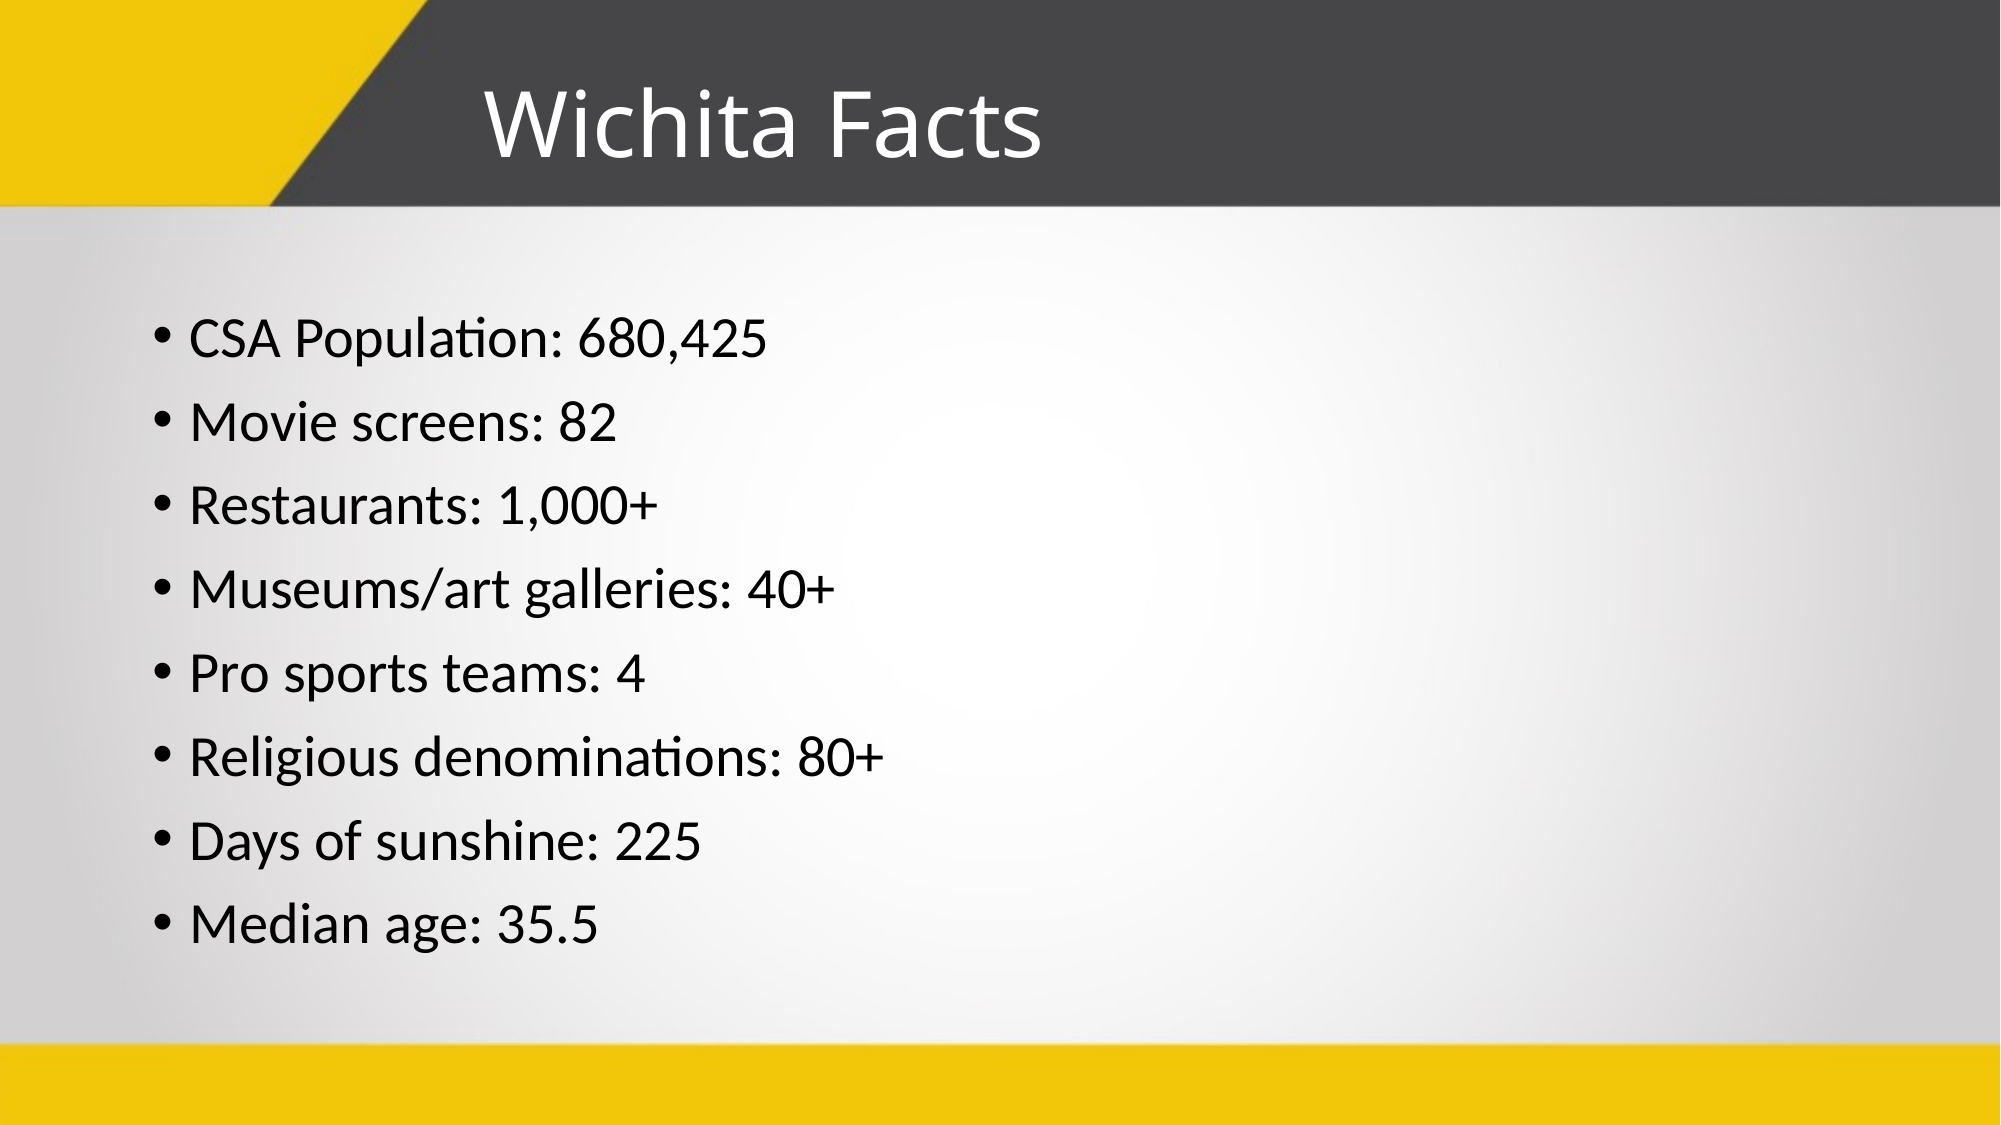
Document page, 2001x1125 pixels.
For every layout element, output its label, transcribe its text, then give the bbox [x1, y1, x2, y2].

list CSA Population: 680,425 Movie screens: 82 Restaurants: 1,000+ Museums/art galleries: 40+ Pro sports teams: 4 Religious denominations: 80+ Days of sunshine: 225 Median age: 35.5 [137, 299, 1863, 1014]
title Wichita Facts [468, 49, 1864, 207]
